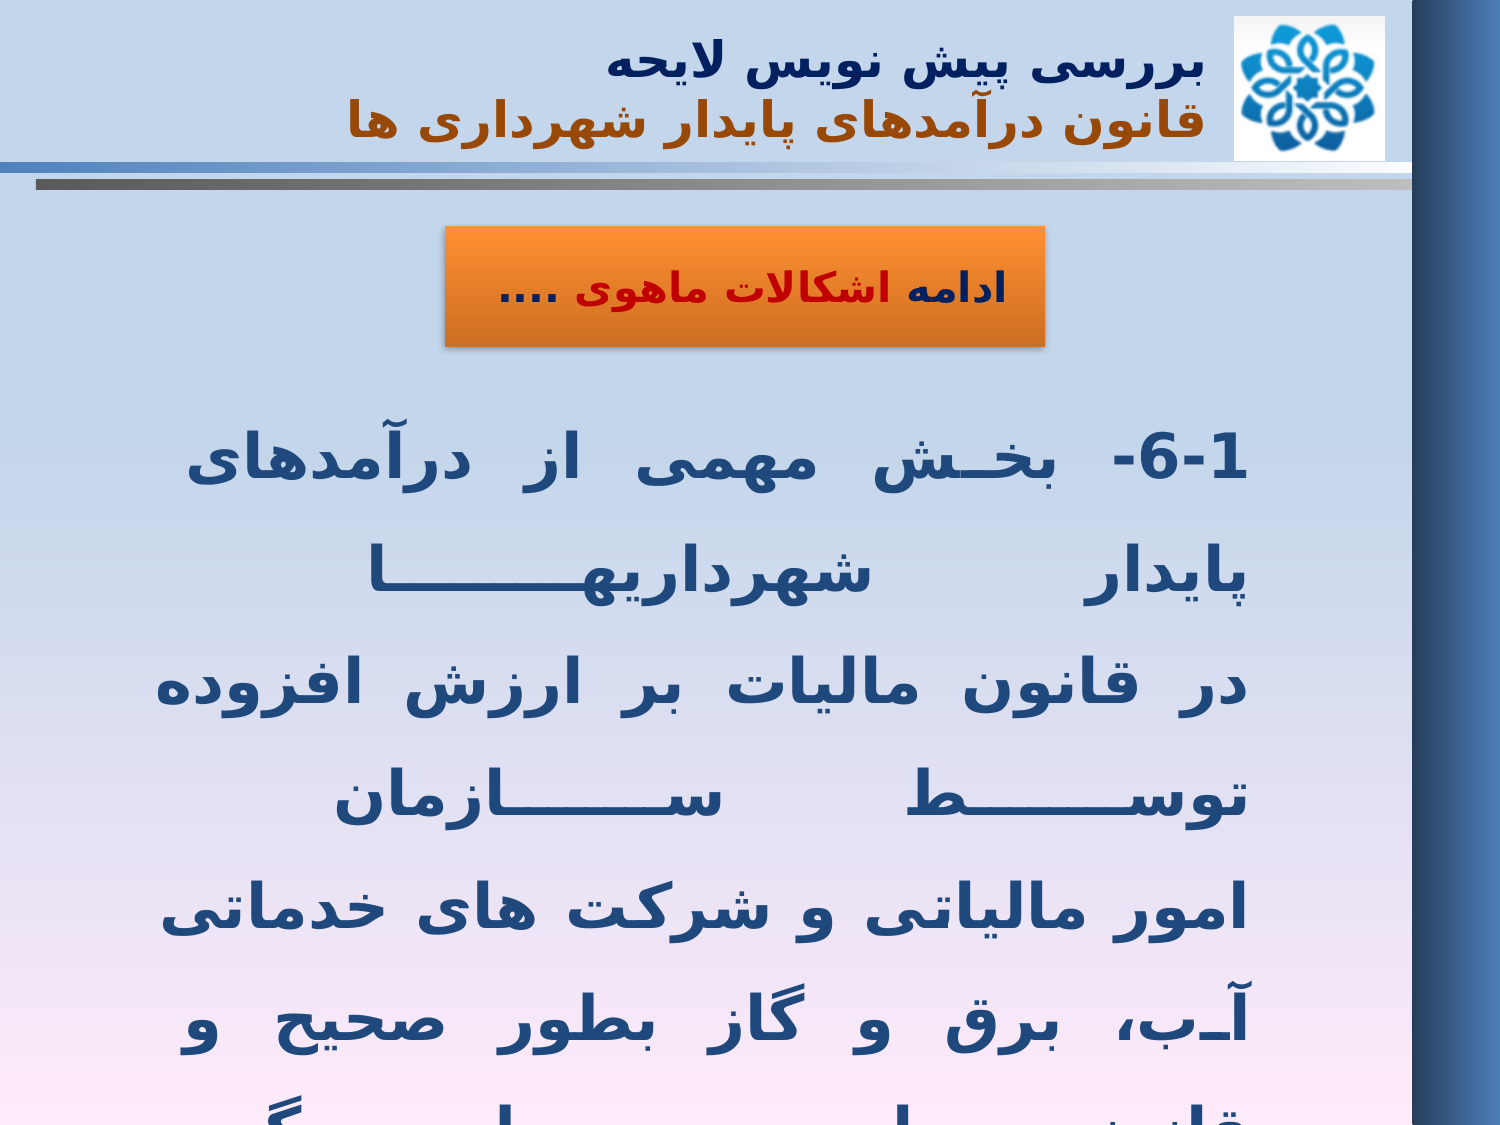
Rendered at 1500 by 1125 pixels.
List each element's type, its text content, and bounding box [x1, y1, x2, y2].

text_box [1412, 0, 1500, 1125]
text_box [0, 16, 1385, 162]
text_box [0, 162, 1407, 190]
text_box 6-1- بخش مهمی از درآمدهای پایدار شهرداریها در قانون مالیات بر ارزش افزوده توسط سازمان امور مالیاتی و شرکت های خدماتی آب، برق و گاز بطور صحیح و قانونی محاسبه و وصول می گردد امّا به شهرداری ها پرداخت نمی شود و لایحه هیچ ضمانت اجرایی برای وصول آنها ارائه نمی دهد. [140, 371, 1341, 1125]
text_box ادامه اشکالات ماهوی .... [445, 226, 1046, 347]
